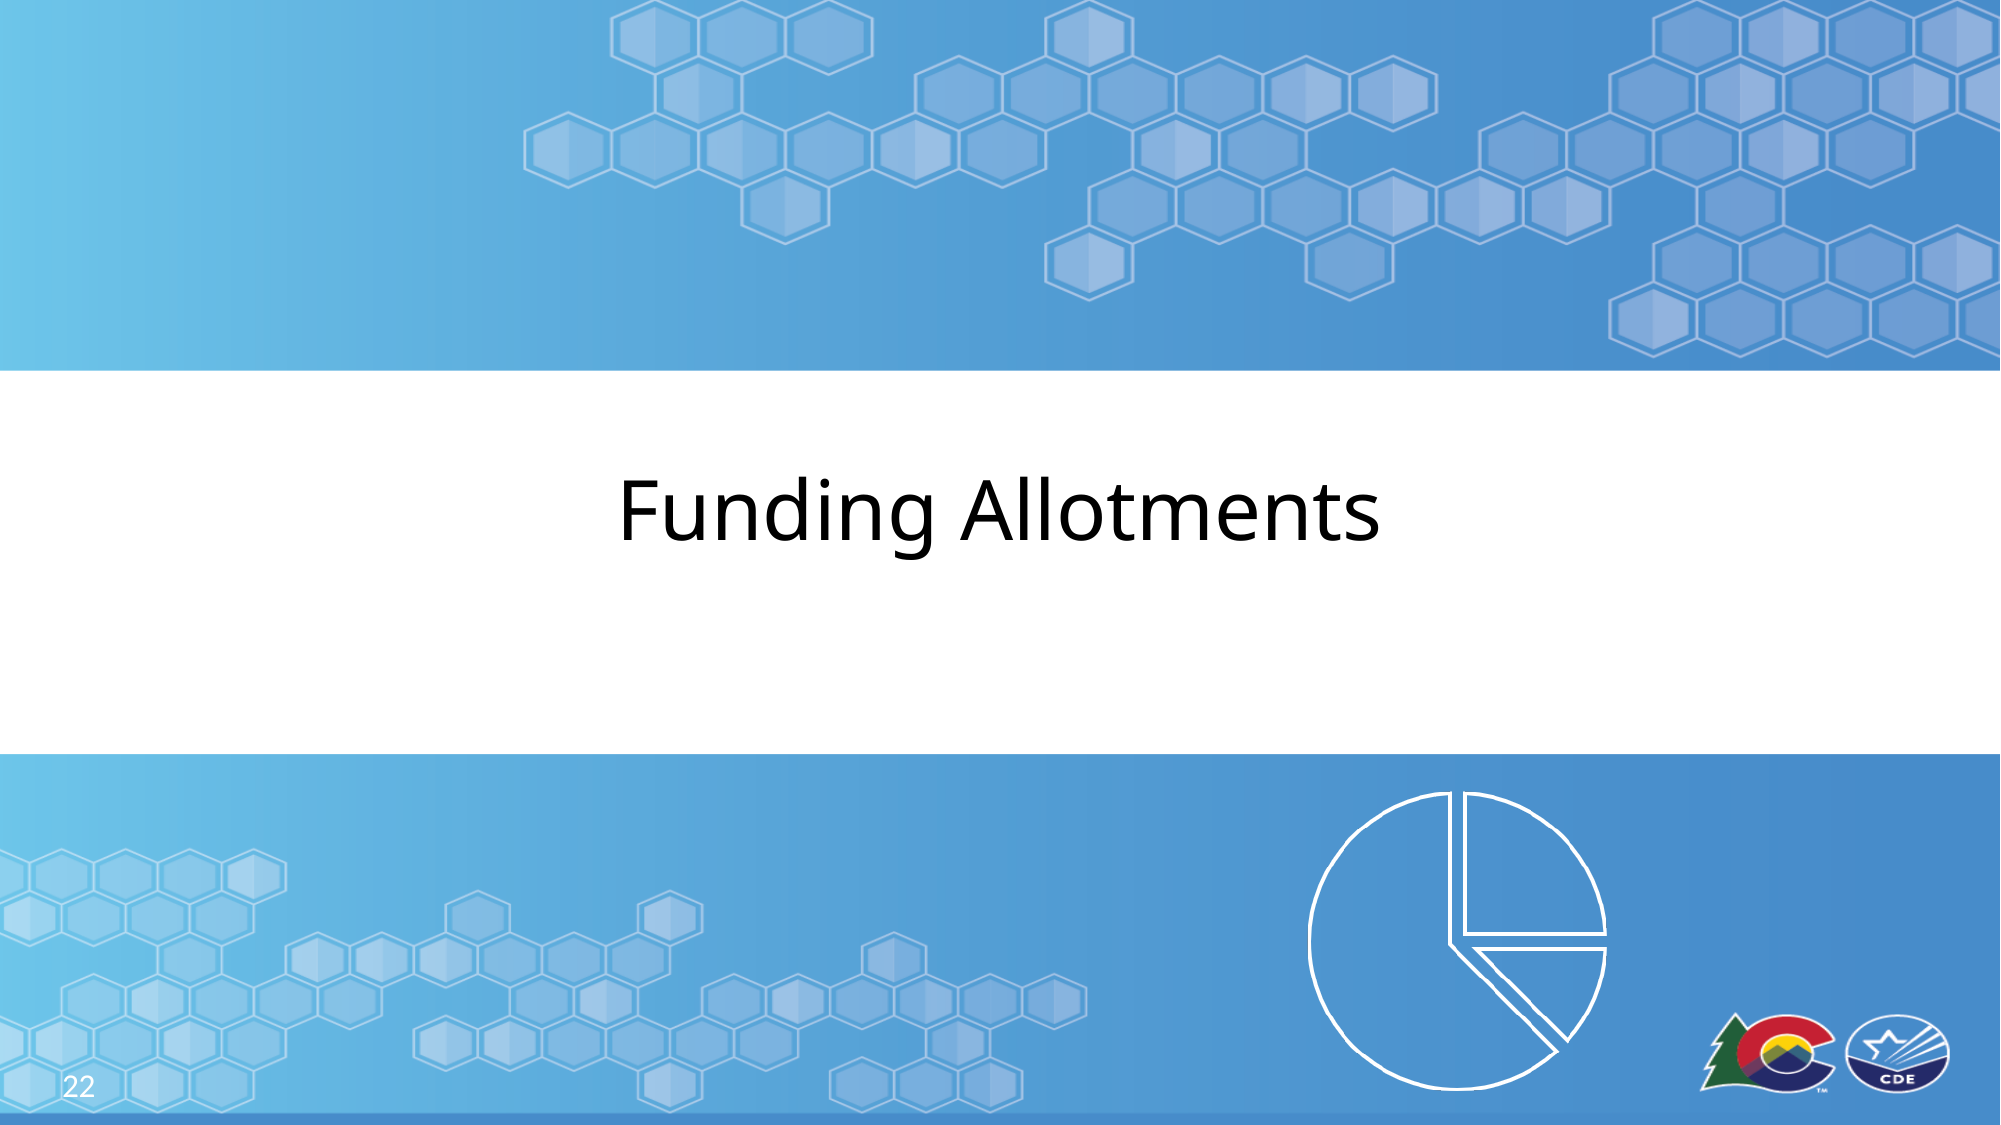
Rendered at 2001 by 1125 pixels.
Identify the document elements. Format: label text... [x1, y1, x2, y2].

slide_number 22 [47, 1054, 498, 1115]
picture [0, 0, 2000, 370]
title Funding Allotments [0, 370, 2000, 755]
picture [0, 754, 2000, 1125]
